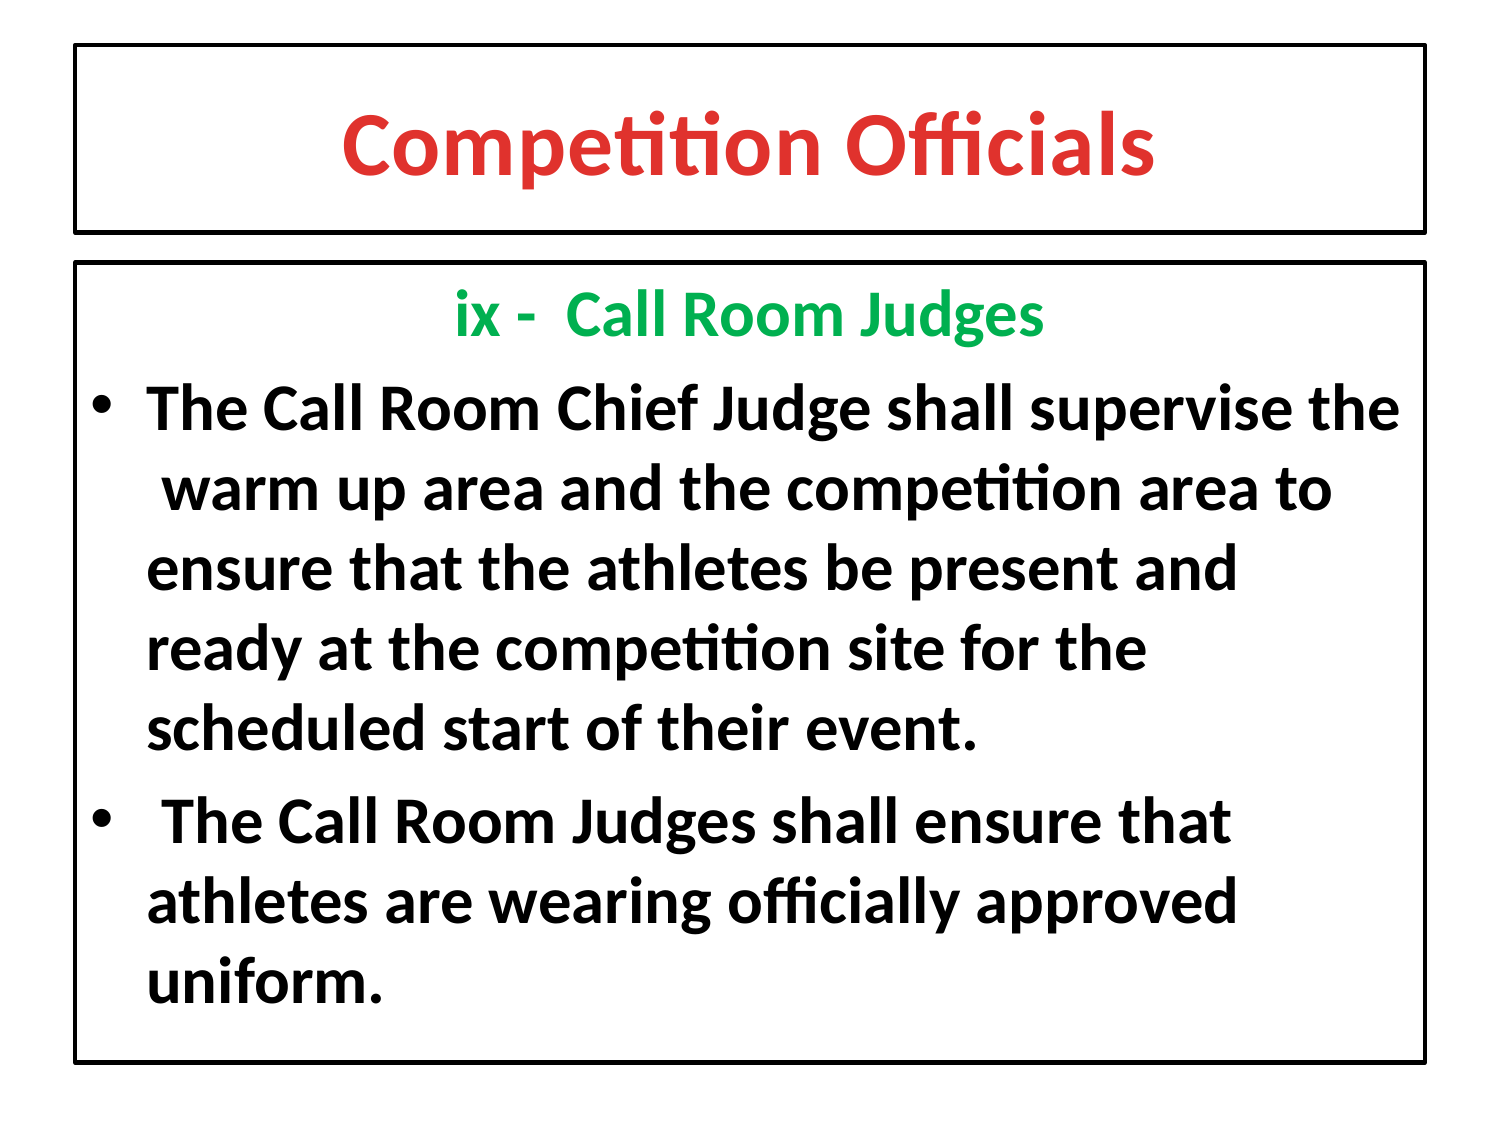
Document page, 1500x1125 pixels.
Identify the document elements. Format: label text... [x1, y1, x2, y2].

list ix - Call Room Judges The Call Room Chief Judge shall supervise the warm up area and the competition area to ensure that the athletes be present and ready at the competition site for the scheduled start of their event. The Call Room Judges shall ensure that athletes are wearing officially approved uniform. [73, 260, 1427, 1065]
title Competition Officials [73, 43, 1427, 235]
